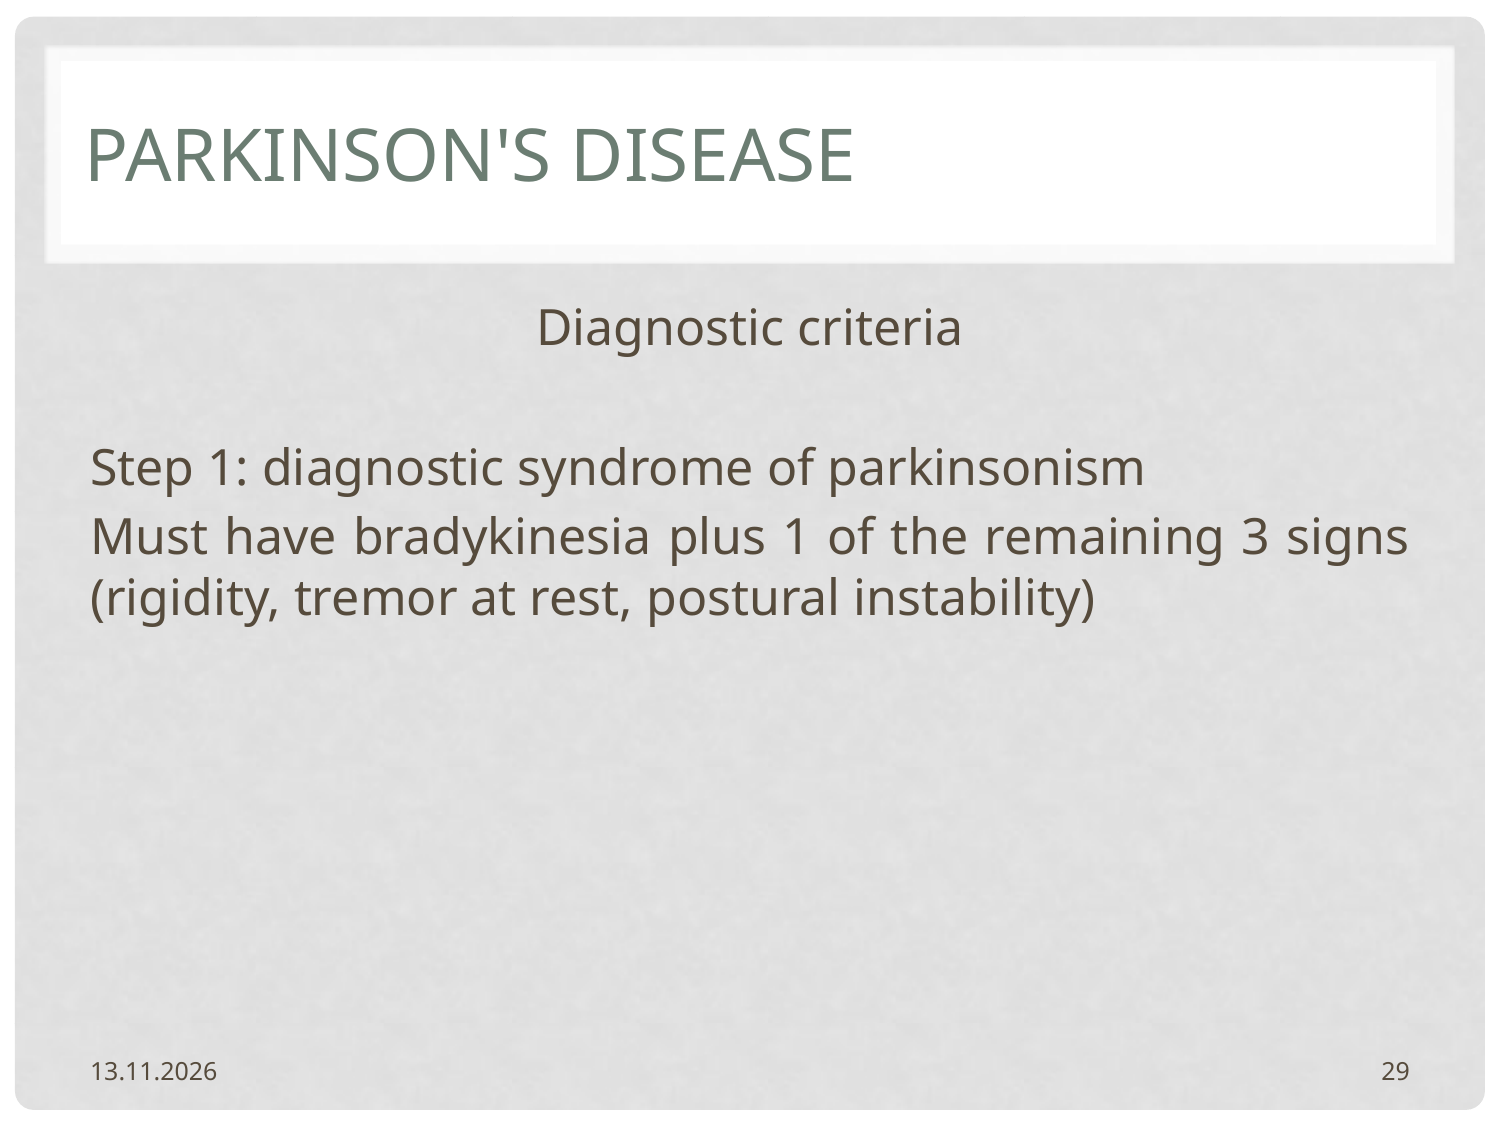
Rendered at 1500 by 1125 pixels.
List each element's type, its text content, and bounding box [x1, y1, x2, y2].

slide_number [75, 1042, 425, 1103]
slide_number 29 [1074, 1042, 1425, 1103]
title PARKINSON'S DISEASE [69, 66, 1425, 238]
list Diagnostic criteria Step 1: diagnostic syndrome of parkinsonism Must have bradykinesia plus 1 of the remaining 3 signs (rigidity, tremor at rest, postural instability) [75, 287, 1425, 1005]
